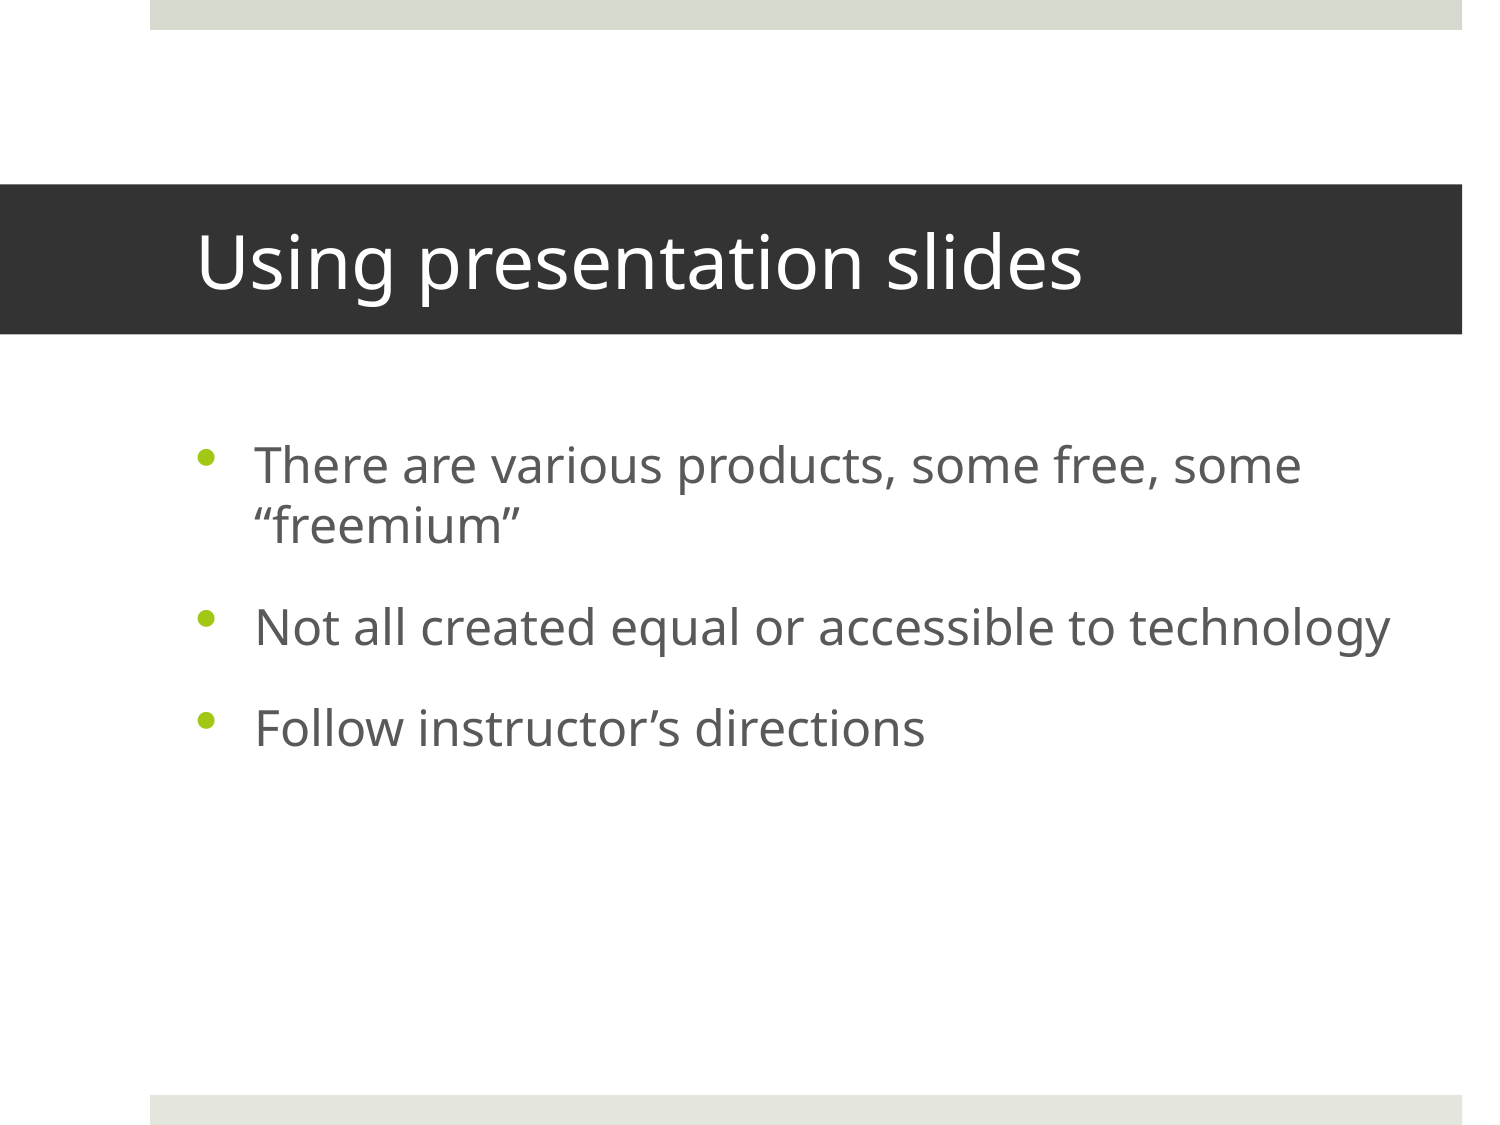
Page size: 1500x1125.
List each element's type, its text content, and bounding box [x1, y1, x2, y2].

list There are various products, some free, some “freemium” Not all created equal or accessible to technology Follow instructor’s directions [182, 425, 1432, 1028]
title Using presentation slides [0, 184, 1463, 335]
